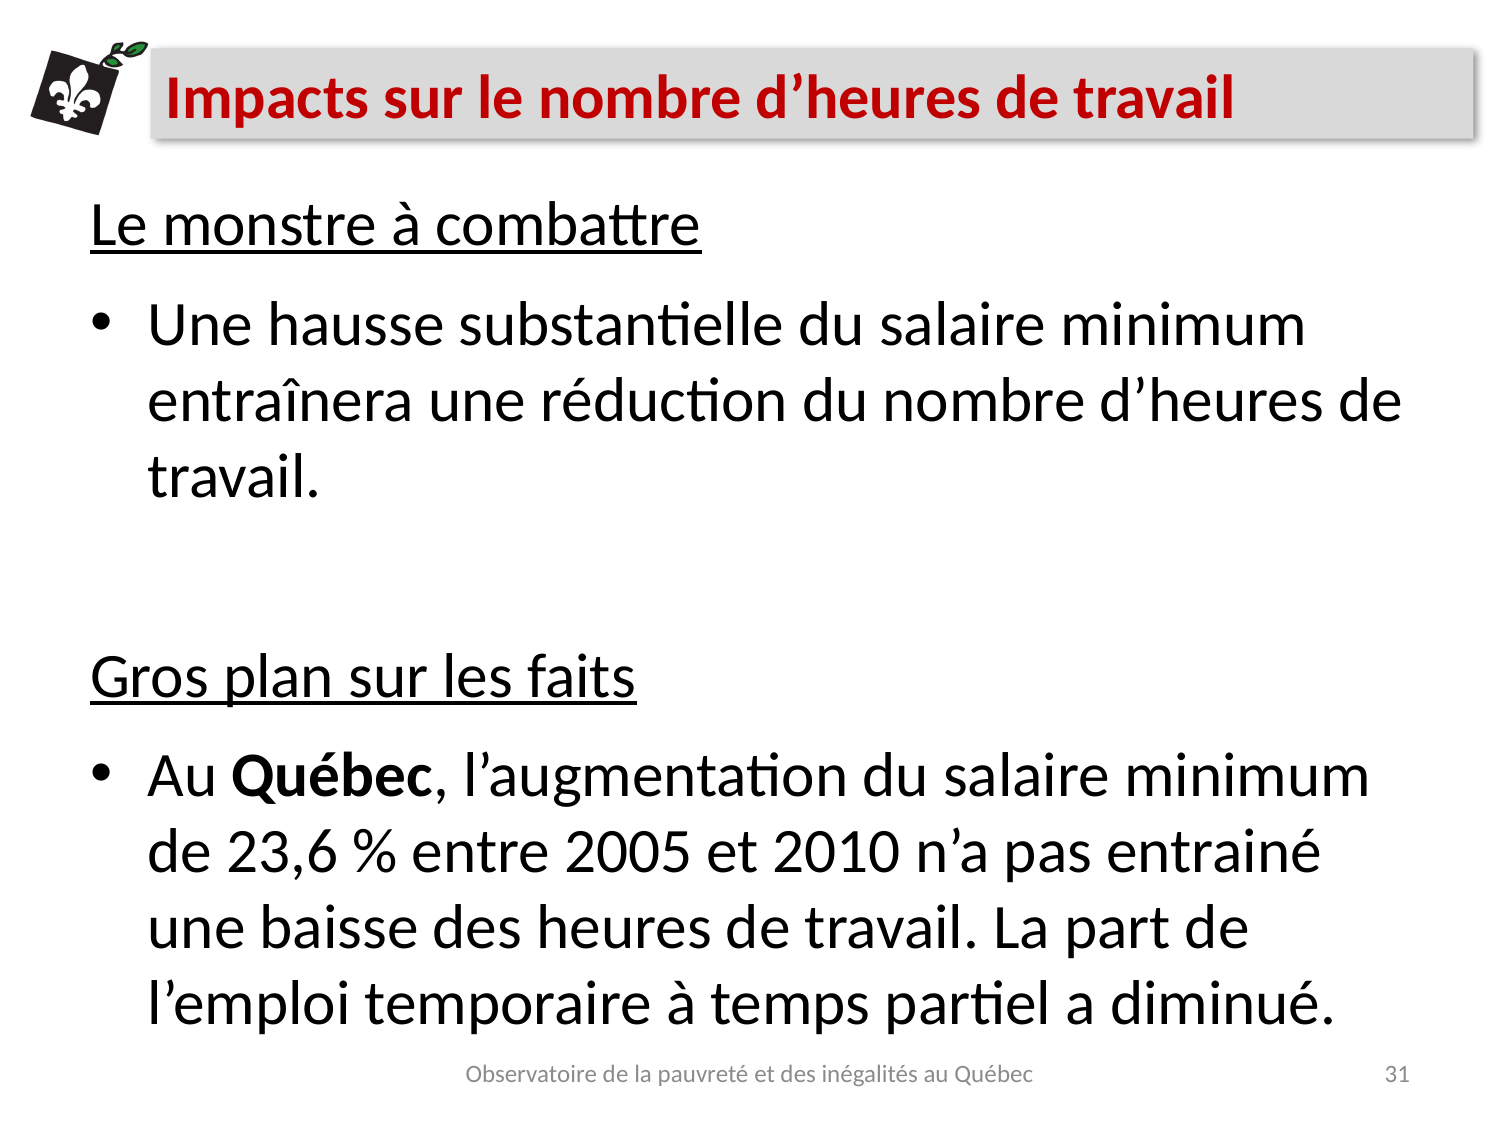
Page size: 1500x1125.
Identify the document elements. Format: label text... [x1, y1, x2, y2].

picture [28, 38, 151, 139]
list Le monstre à combattre Une hausse substantielle du salaire minimum entraînera une réduction du nombre d’heures de travail. Gros plan sur les faits Au Québec, l’augmentation du salaire minimum de 23,6 % entre 2005 et 2010 n’a pas entrainé une baisse des heures de travail. La part de l’emploi temporaire à temps partiel a diminué. [75, 174, 1425, 1042]
title Impacts sur le nombre d’heures de travail [155, 48, 1474, 139]
footer Observatoire de la pauvreté et des inégalités au Québec [0, 1042, 1500, 1103]
